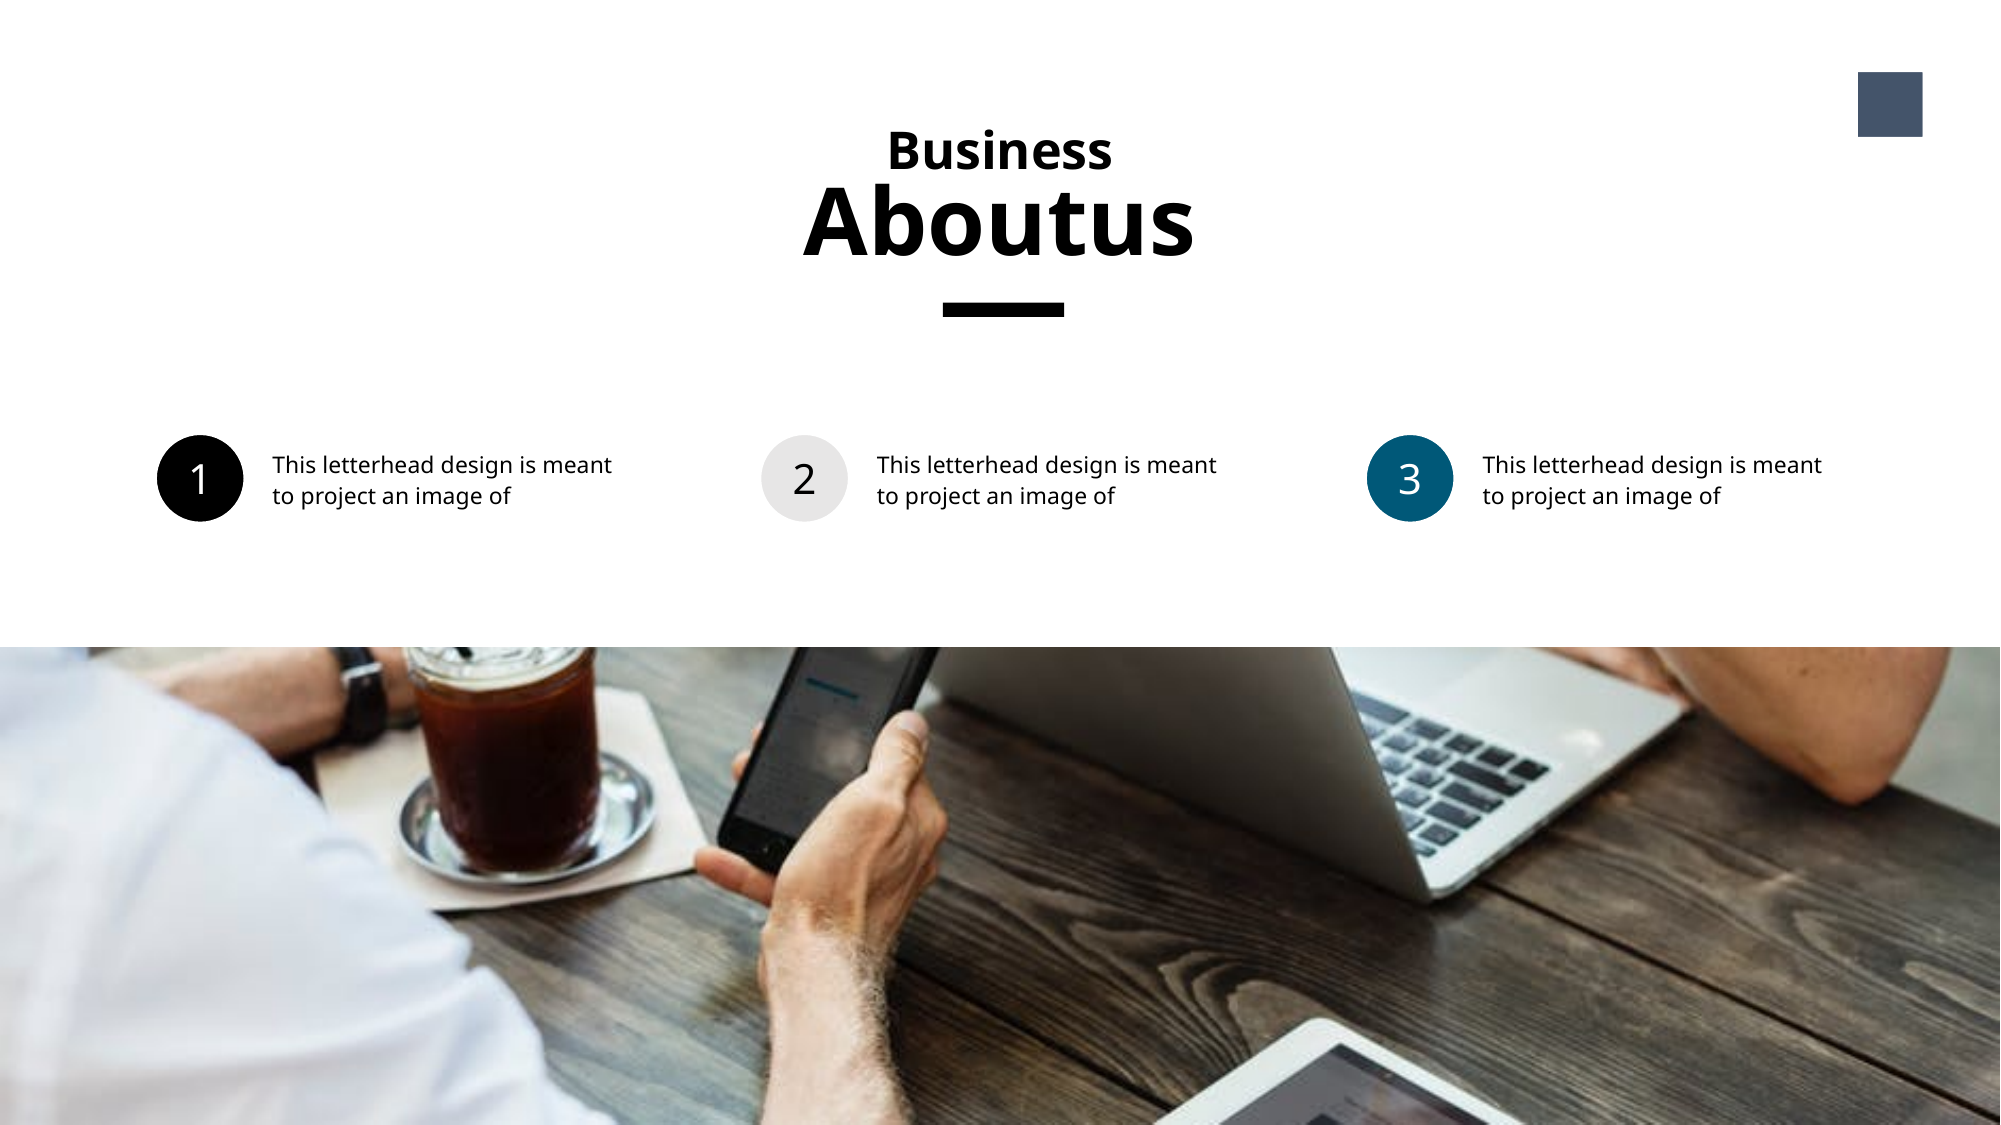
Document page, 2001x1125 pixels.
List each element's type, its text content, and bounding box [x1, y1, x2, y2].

text_box [942, 302, 1065, 318]
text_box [155, 433, 1844, 523]
picture [0, 647, 2000, 1125]
slide_number 7 [1854, 78, 1927, 130]
text_box [1857, 130, 1924, 138]
text_box [1857, 71, 1924, 78]
text_box Business Aboutus [789, 78, 1211, 282]
